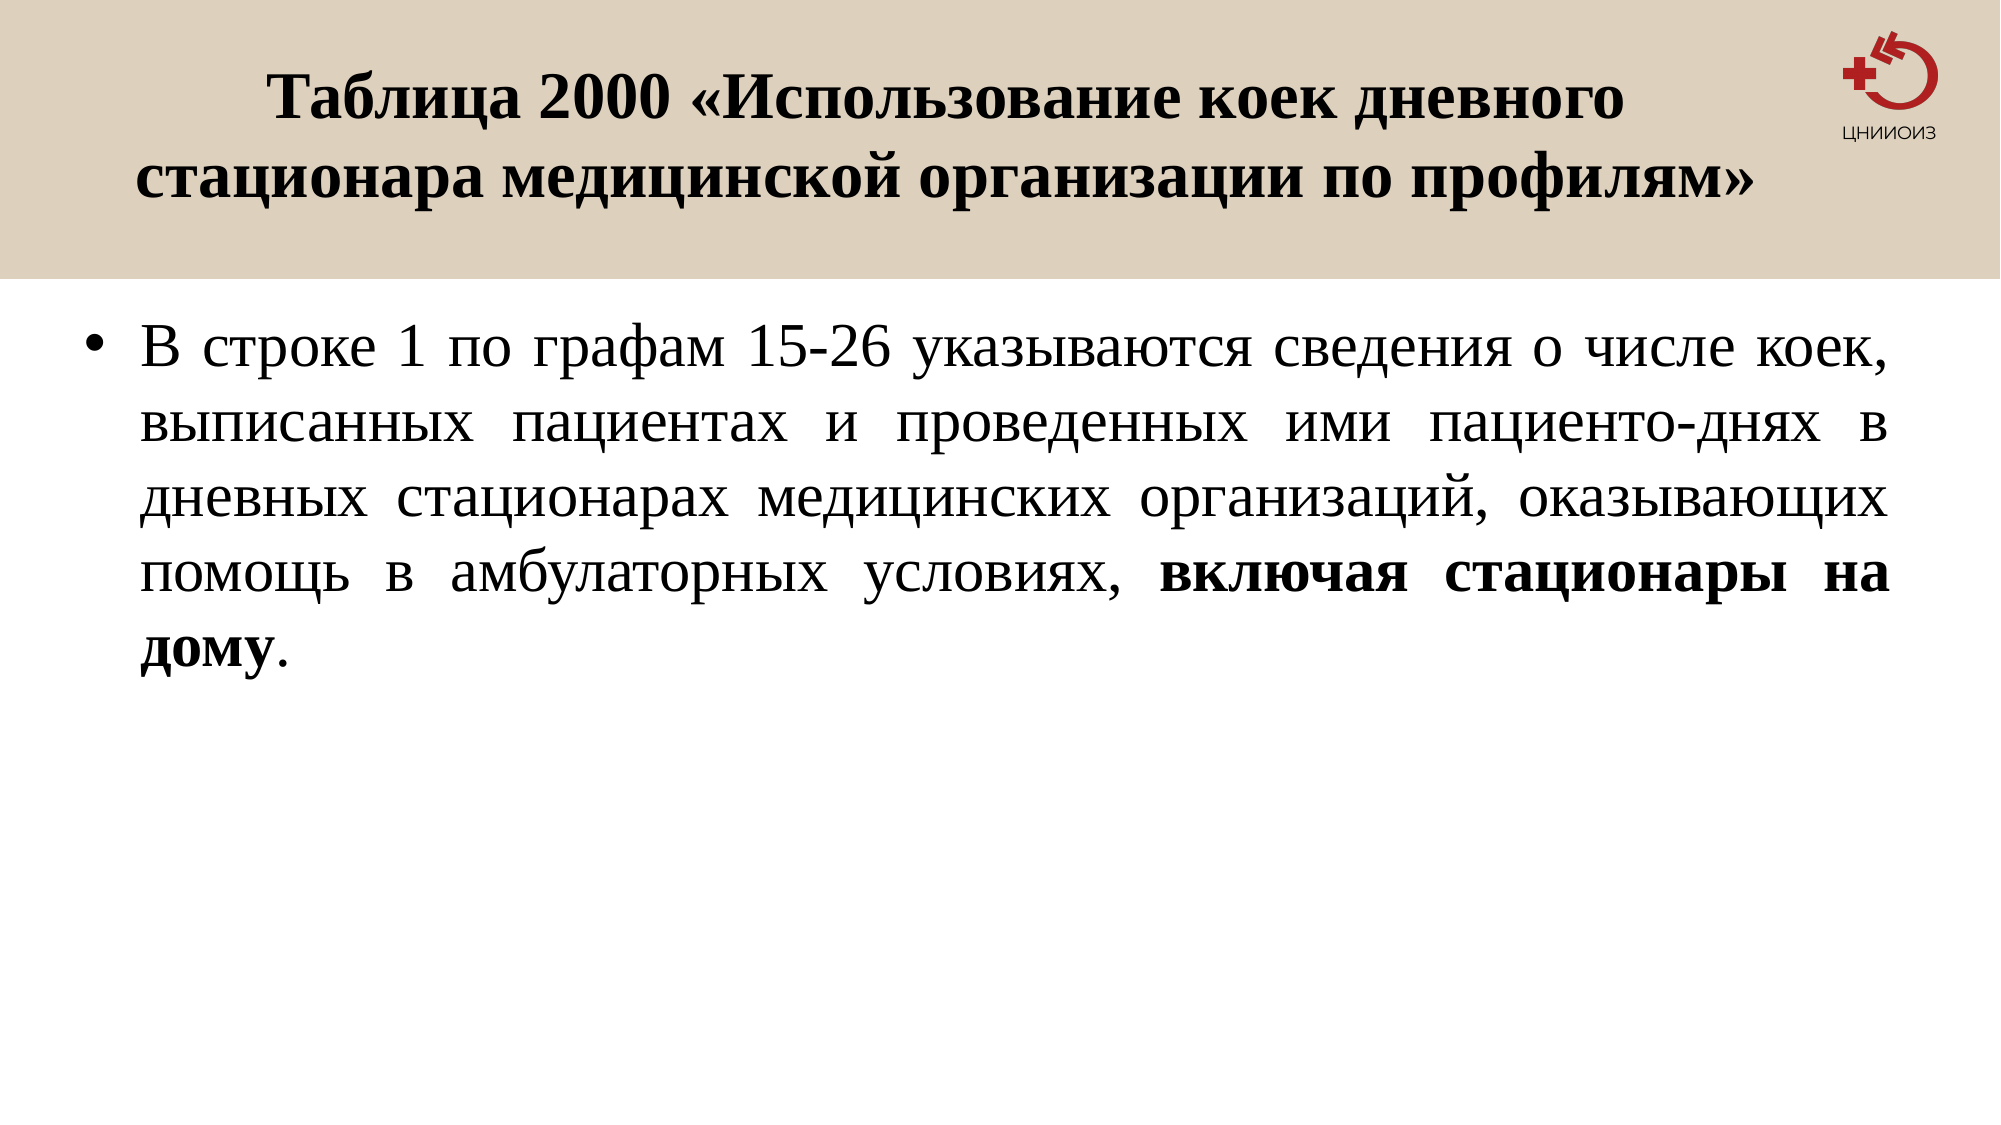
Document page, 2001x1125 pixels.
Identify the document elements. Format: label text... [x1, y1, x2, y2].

text_box В строке 1 по графам 15-26 указываются сведения о числе коек, выписанных пациентах и проведенных ими пациенто-днях в дневных стационарах медицинских организаций, оказывающих помощь в амбулаторных условиях, включая стационары на дому. [68, 296, 1907, 1059]
text_box [0, 0, 2000, 280]
text_box Таблица 2000 «Использование коек дневного стационара медицинской организации по профилям» [113, 37, 1781, 225]
picture [1843, 31, 1938, 142]
